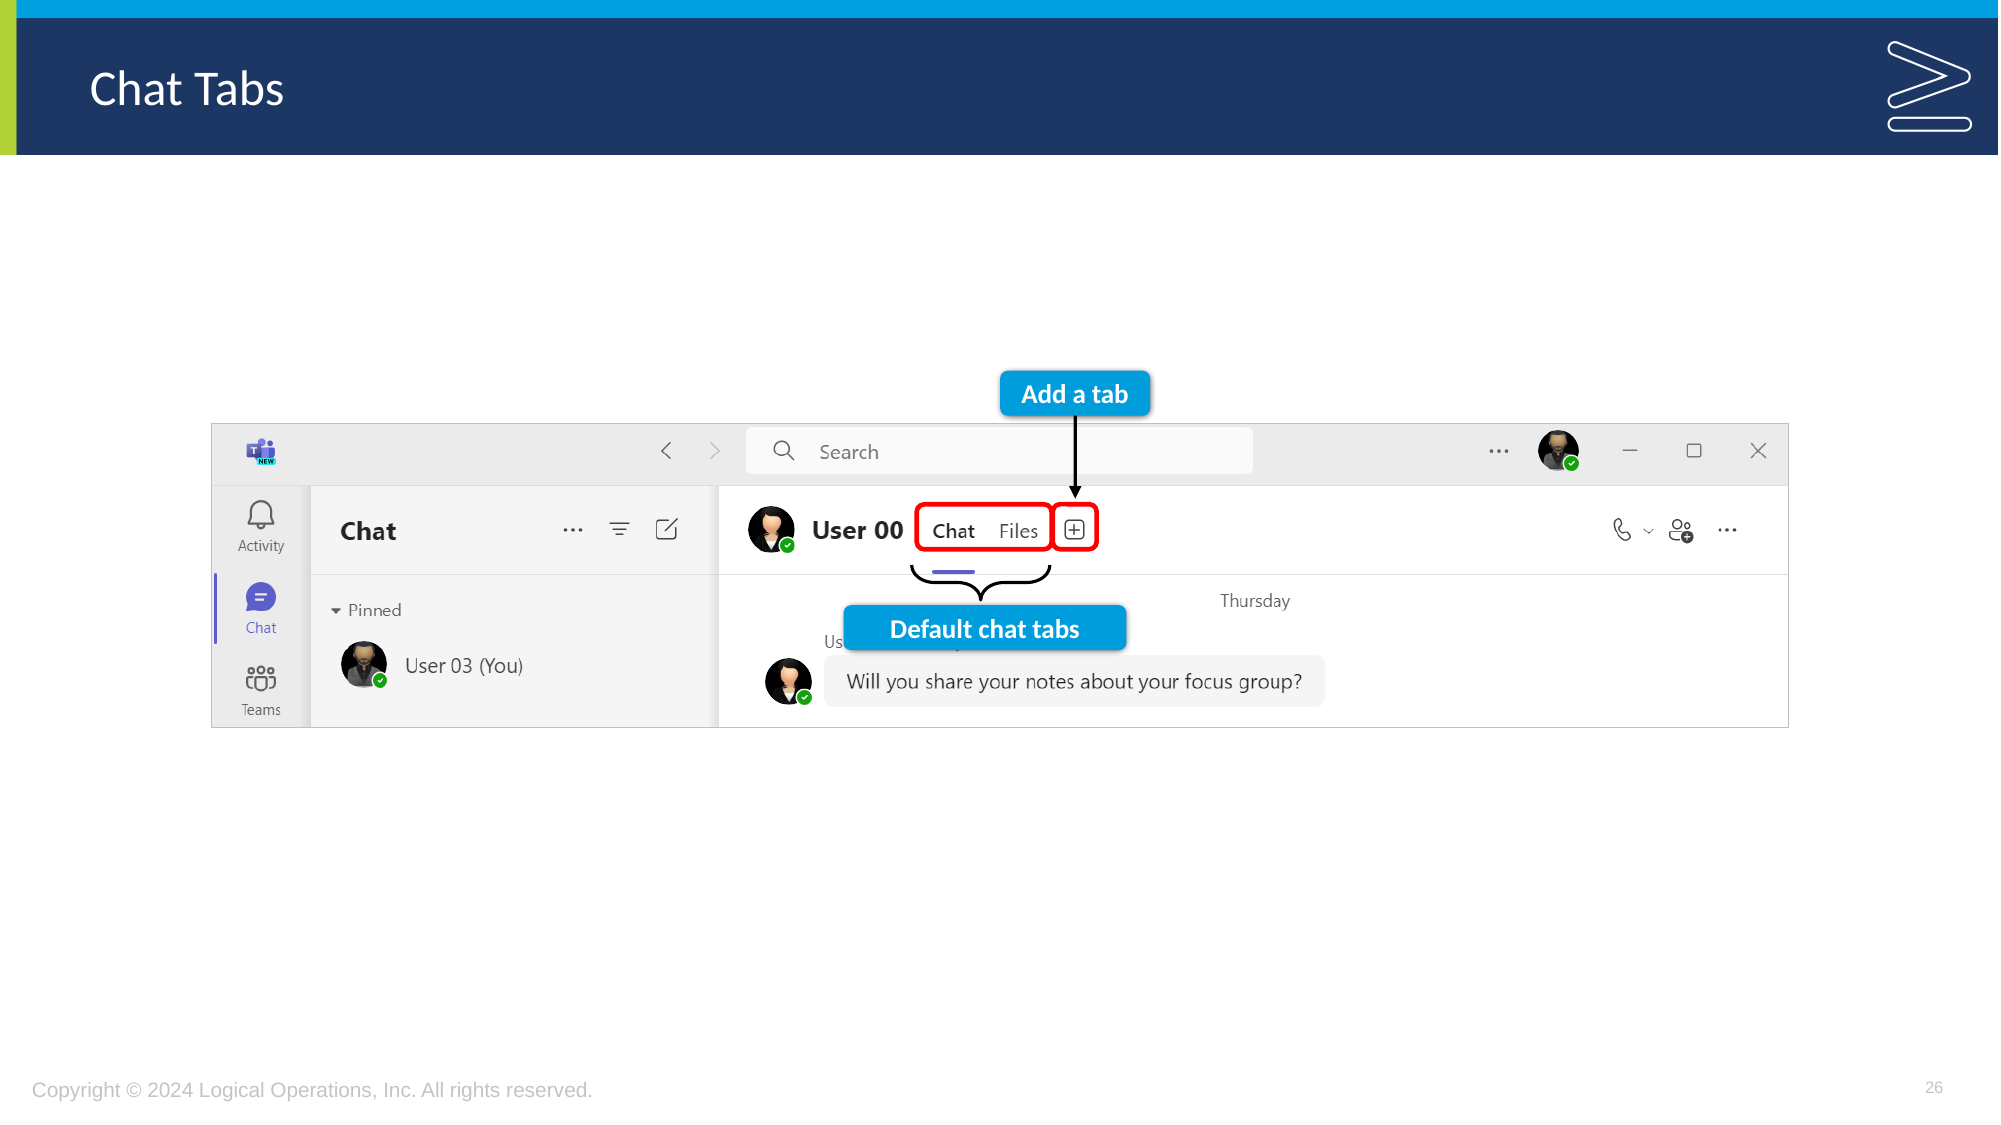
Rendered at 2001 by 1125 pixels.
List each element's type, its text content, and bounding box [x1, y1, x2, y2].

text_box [211, 370, 1789, 728]
picture [0, 0, 74, 155]
picture [1850, 19, 1998, 155]
slide_number 26 [1491, 1057, 1959, 1118]
title Chat Tabs [74, 16, 1850, 155]
